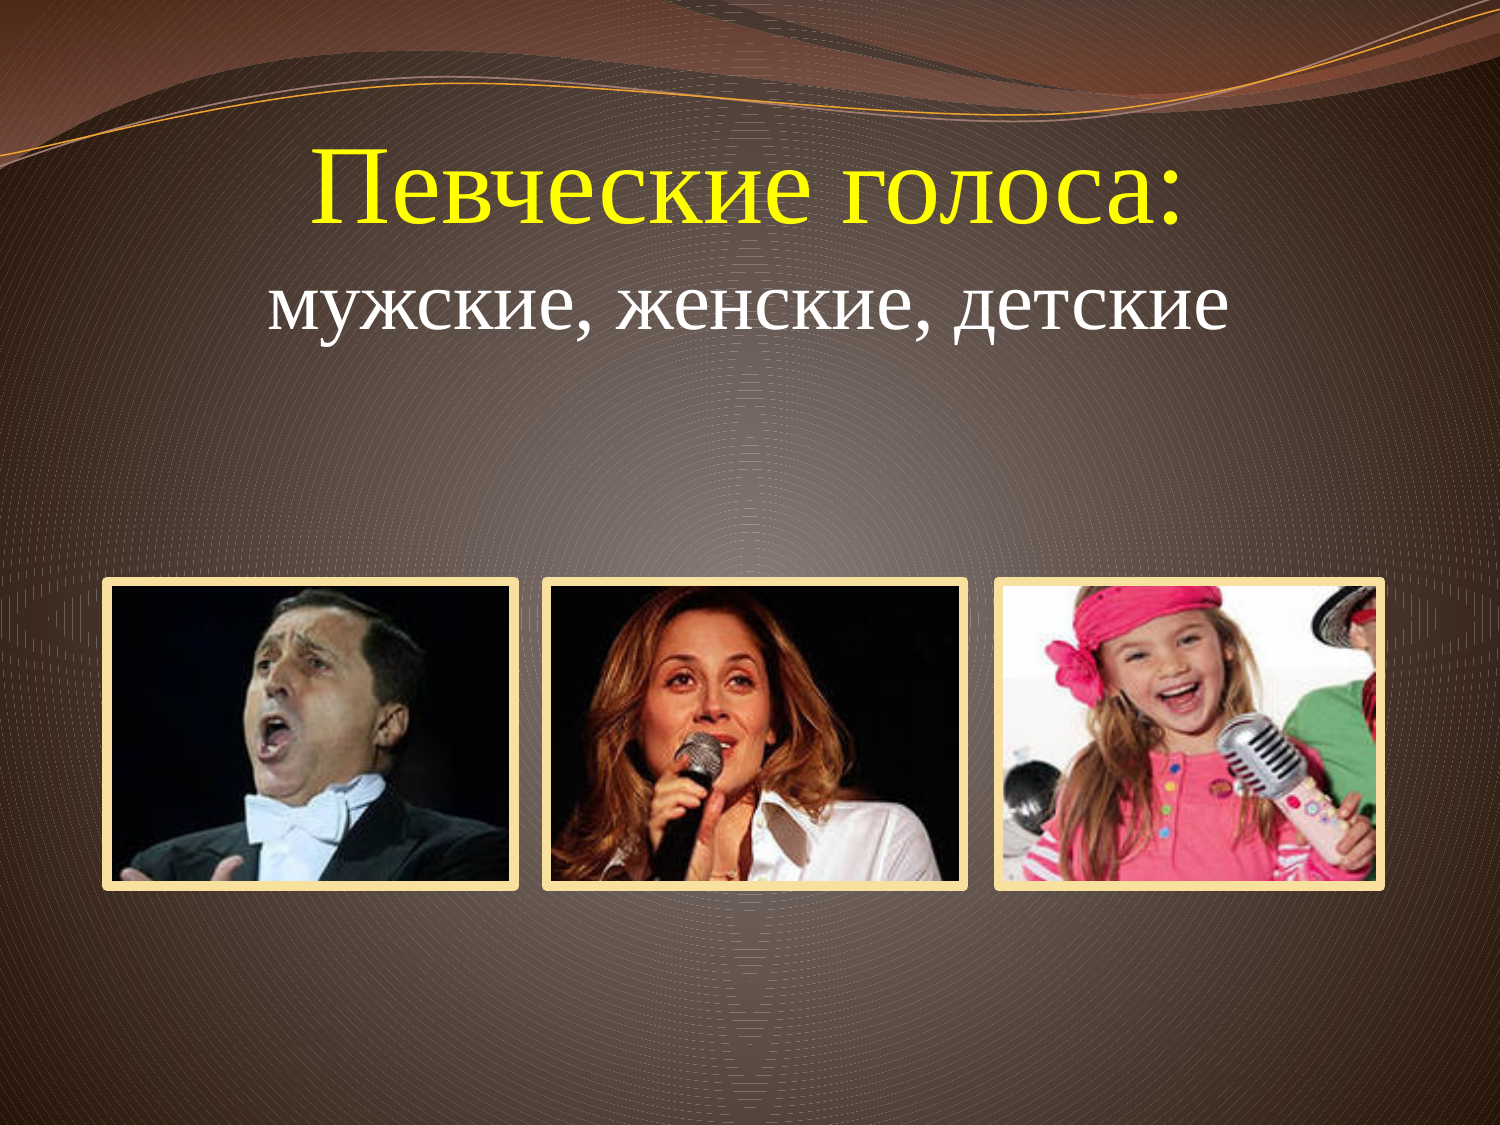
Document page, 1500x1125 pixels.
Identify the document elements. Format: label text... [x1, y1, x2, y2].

picture [1002, 585, 1377, 882]
picture [111, 585, 510, 882]
title Певческие голоса: мужские, женские, детские [194, 42, 1307, 457]
picture [550, 585, 959, 882]
